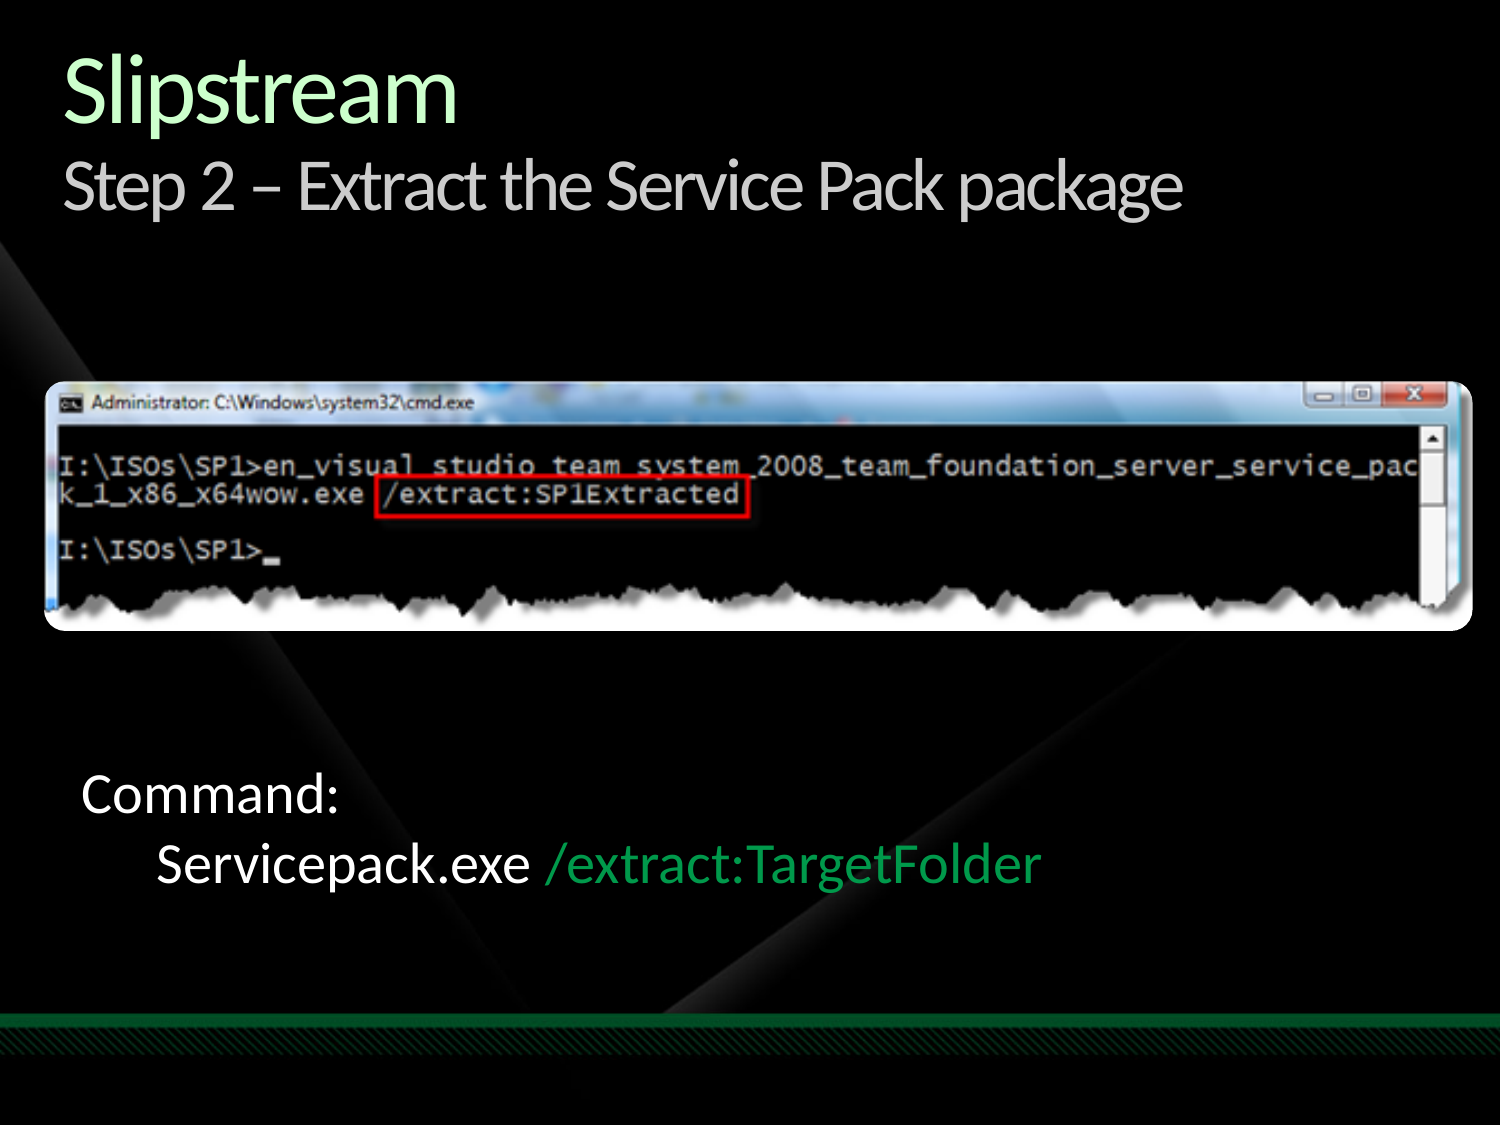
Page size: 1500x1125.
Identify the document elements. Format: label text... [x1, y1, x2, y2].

text_box Command: Servicepack.exe /extract:TargetFolder [67, 747, 1058, 903]
title Slipstream Step 2 – Extract the Service Pack package [62, 37, 1438, 229]
picture [0, 0, 1500, 1125]
